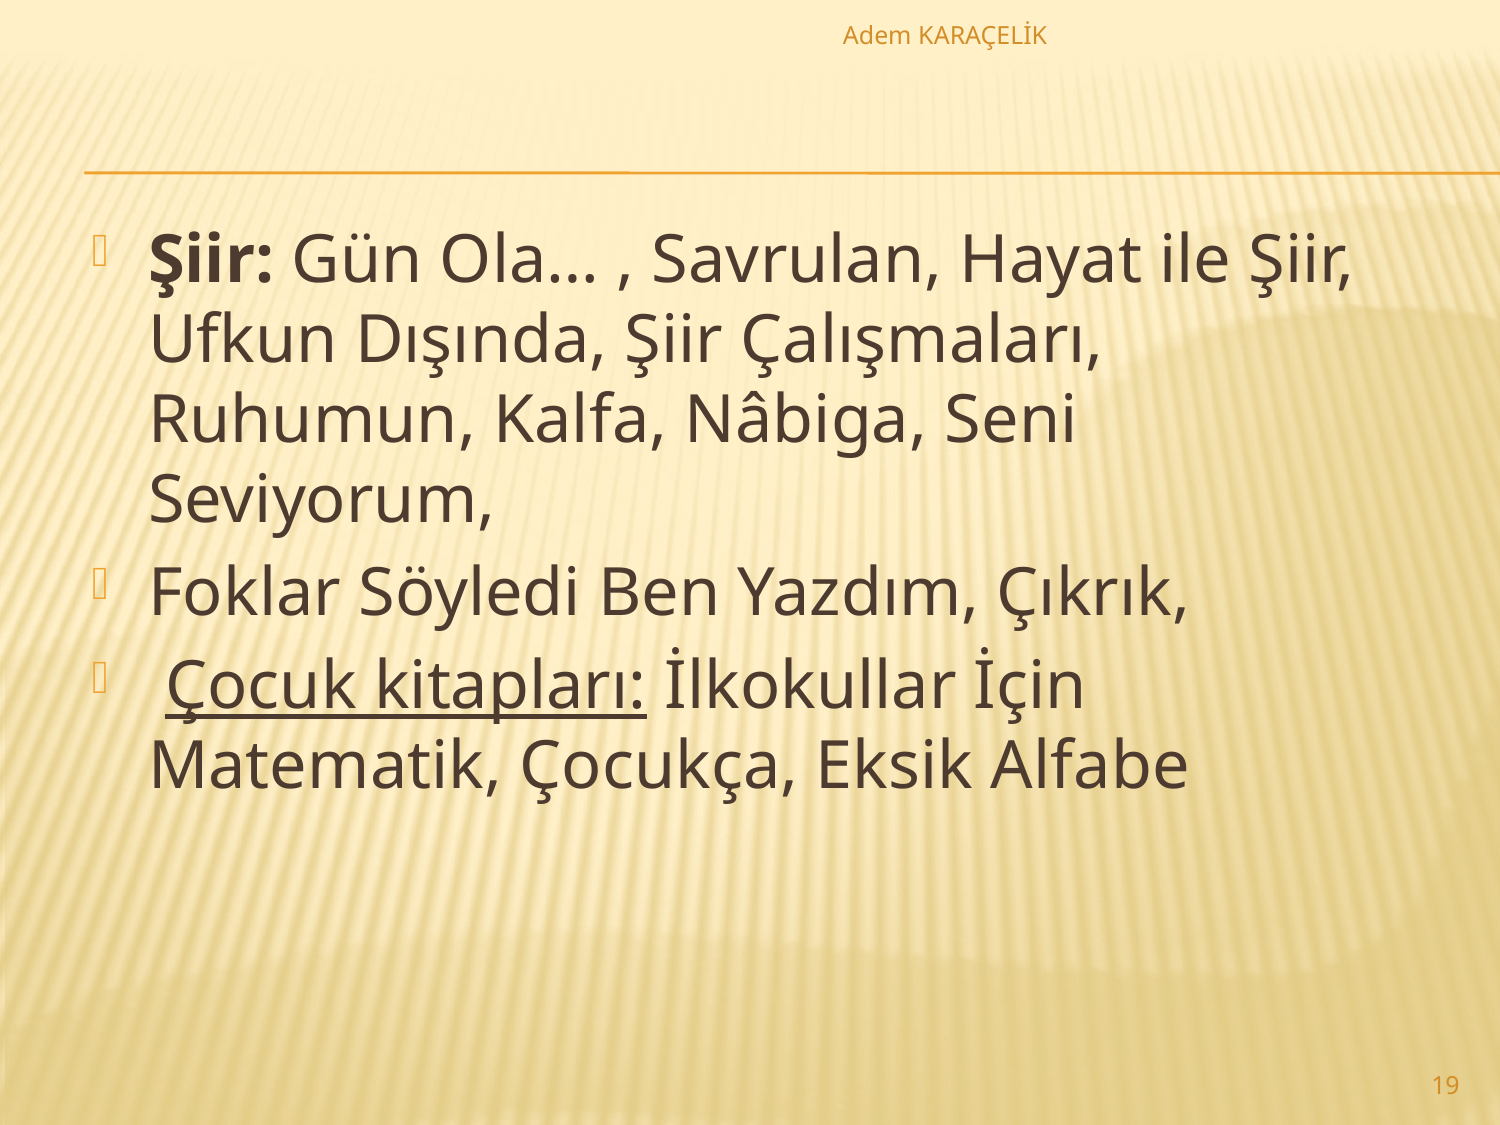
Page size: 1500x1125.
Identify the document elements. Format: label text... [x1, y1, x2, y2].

slide_number 19 [1350, 1061, 1475, 1103]
footer Adem KARAÇELİK [587, 12, 1063, 60]
list Şiir: Gün Ola… , Savrulan, Hayat ile Şiir, Ufkun Dışında, Şiir Çalışmaları, Ruhumun, Kalfa, Nâbiga, Seni Seviyorum, Foklar Söyledi Ben Yazdım, Çıkrık, Çocuk kitapları: İlkokullar İçin Matematik, Çocukça, Eksik Alfabe [76, 207, 1428, 1088]
